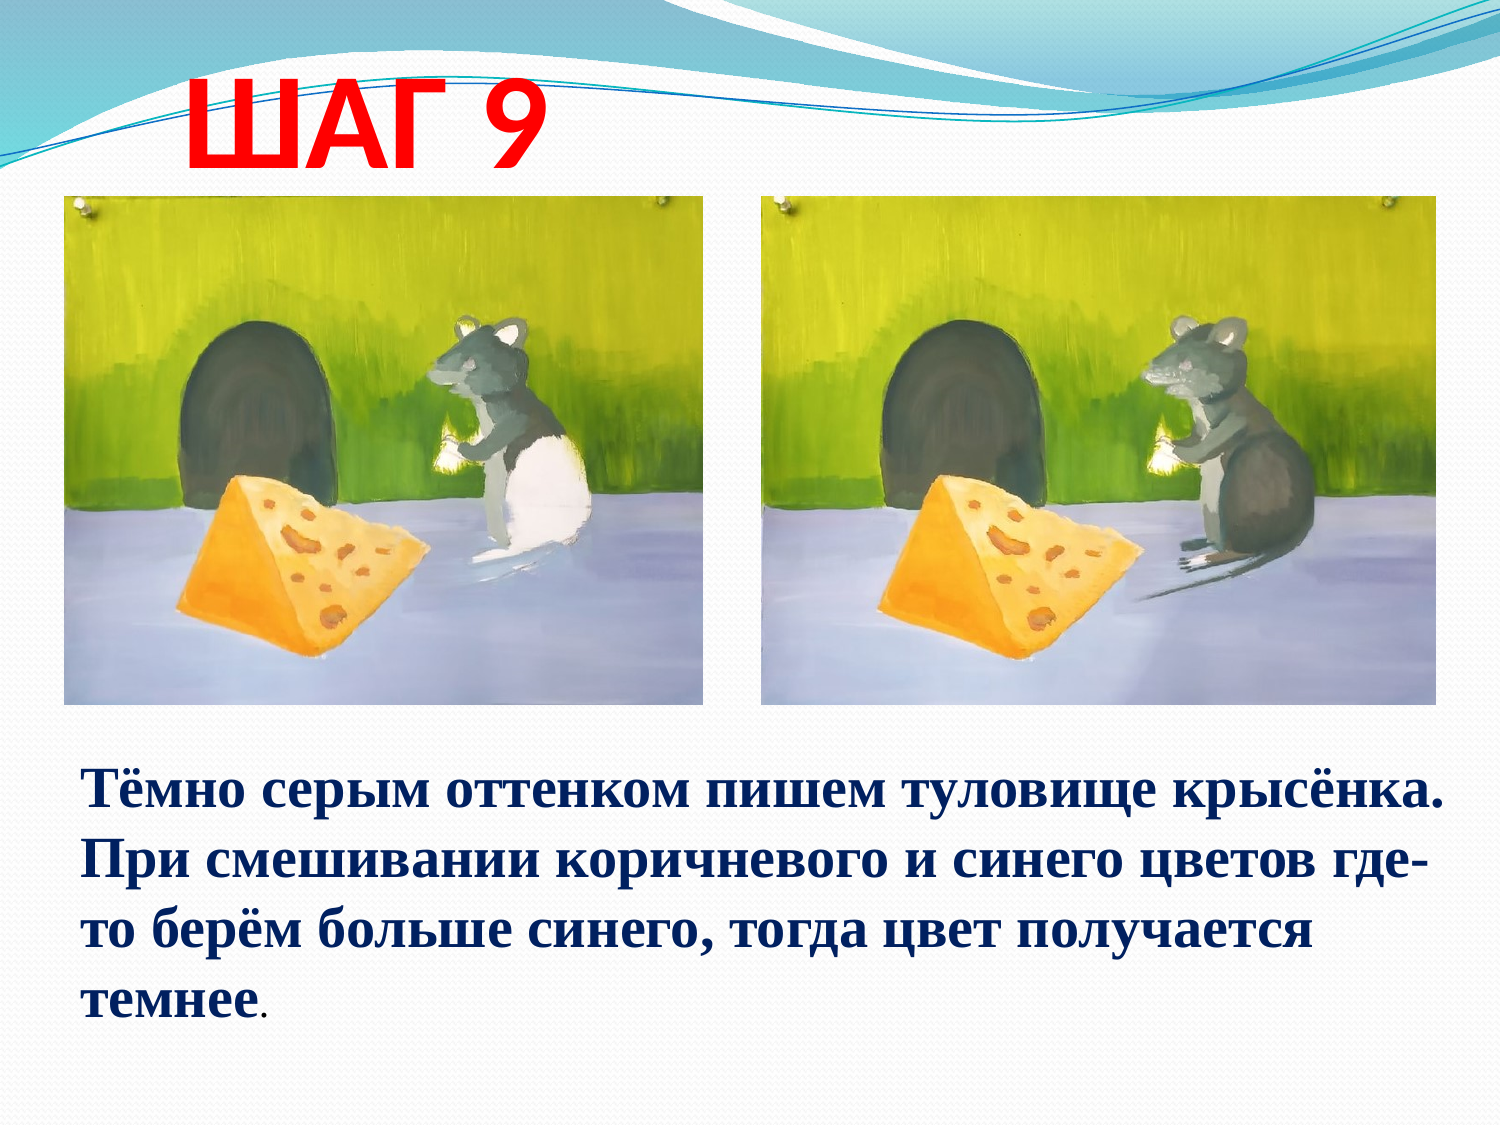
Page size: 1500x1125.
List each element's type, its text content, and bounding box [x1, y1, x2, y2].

text_box Тёмно серым оттенком пишем туловище крысёнка. При смешивании коричневого и синего цветов где-то берём больше синего, тогда цвет получается темнее. [64, 741, 1500, 1037]
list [64, 196, 703, 705]
picture [761, 196, 1436, 705]
title ШАГ 9 [183, 30, 1425, 197]
